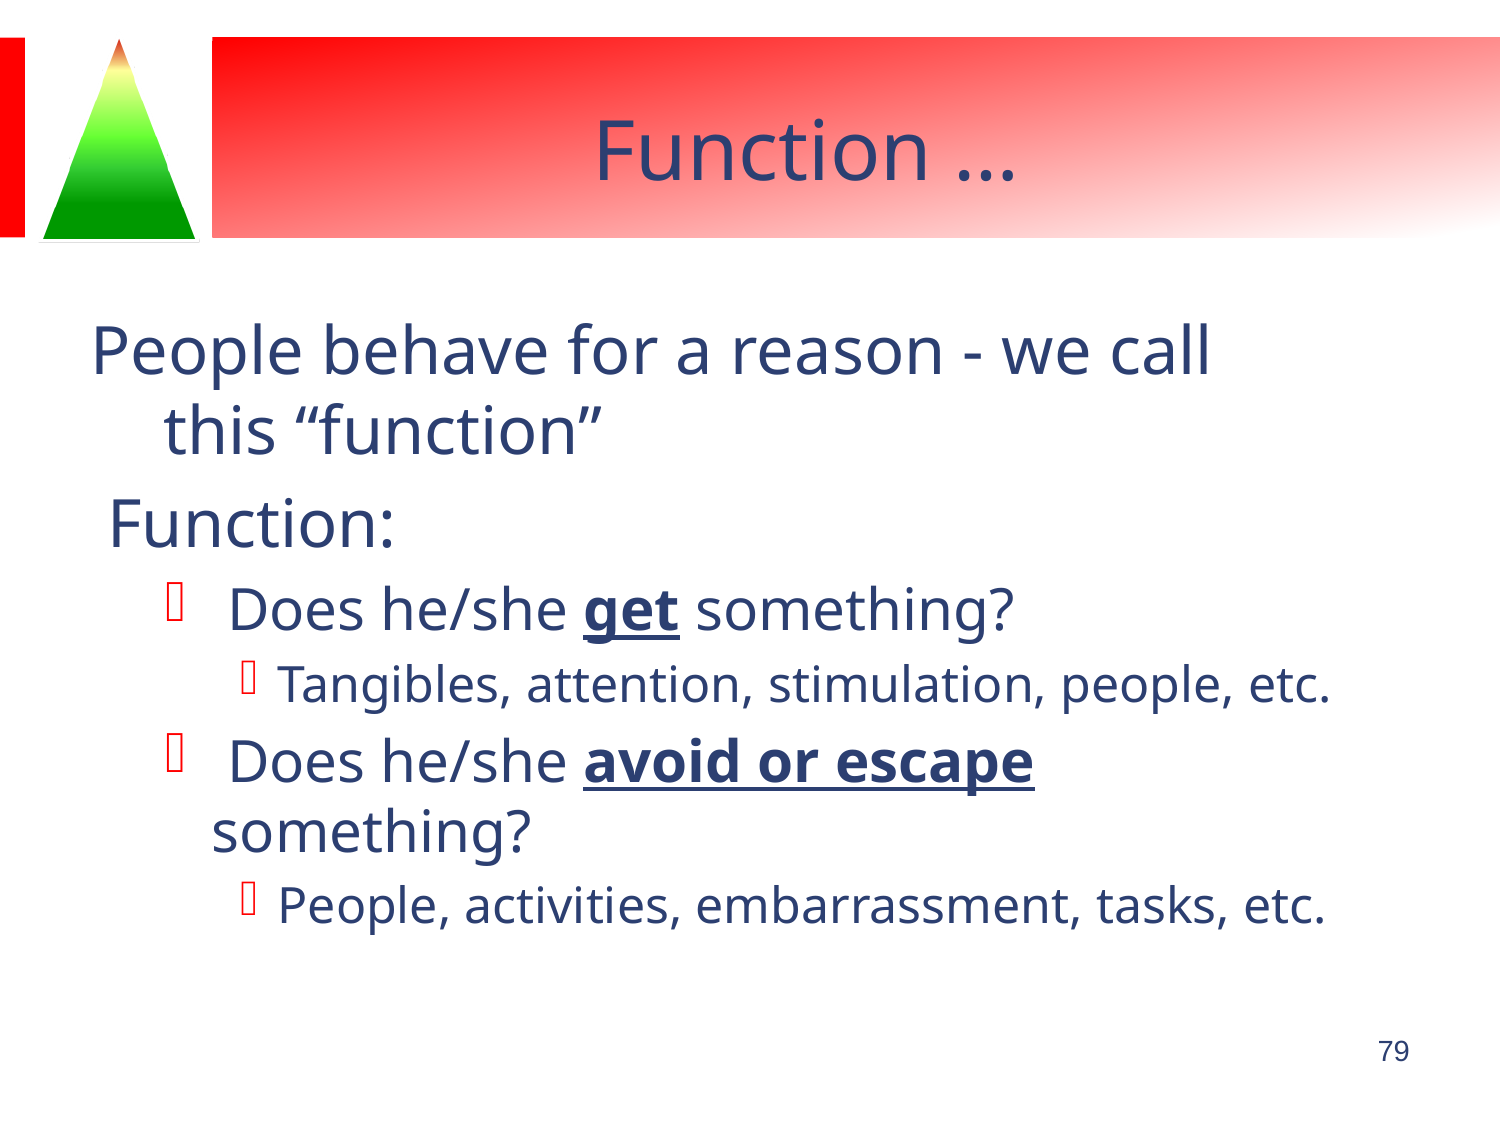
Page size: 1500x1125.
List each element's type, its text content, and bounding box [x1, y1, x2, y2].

list People behave for a reason - we call this “function” Function: Does he/she get something? Tangibles, attention, stimulation, people, etc. Does he/she avoid or escape something? People, activities, embarrassment, tasks, etc. [74, 299, 1376, 993]
title Function … [212, 44, 1401, 251]
picture [37, 30, 200, 243]
slide_number 79 [1074, 1024, 1426, 1103]
